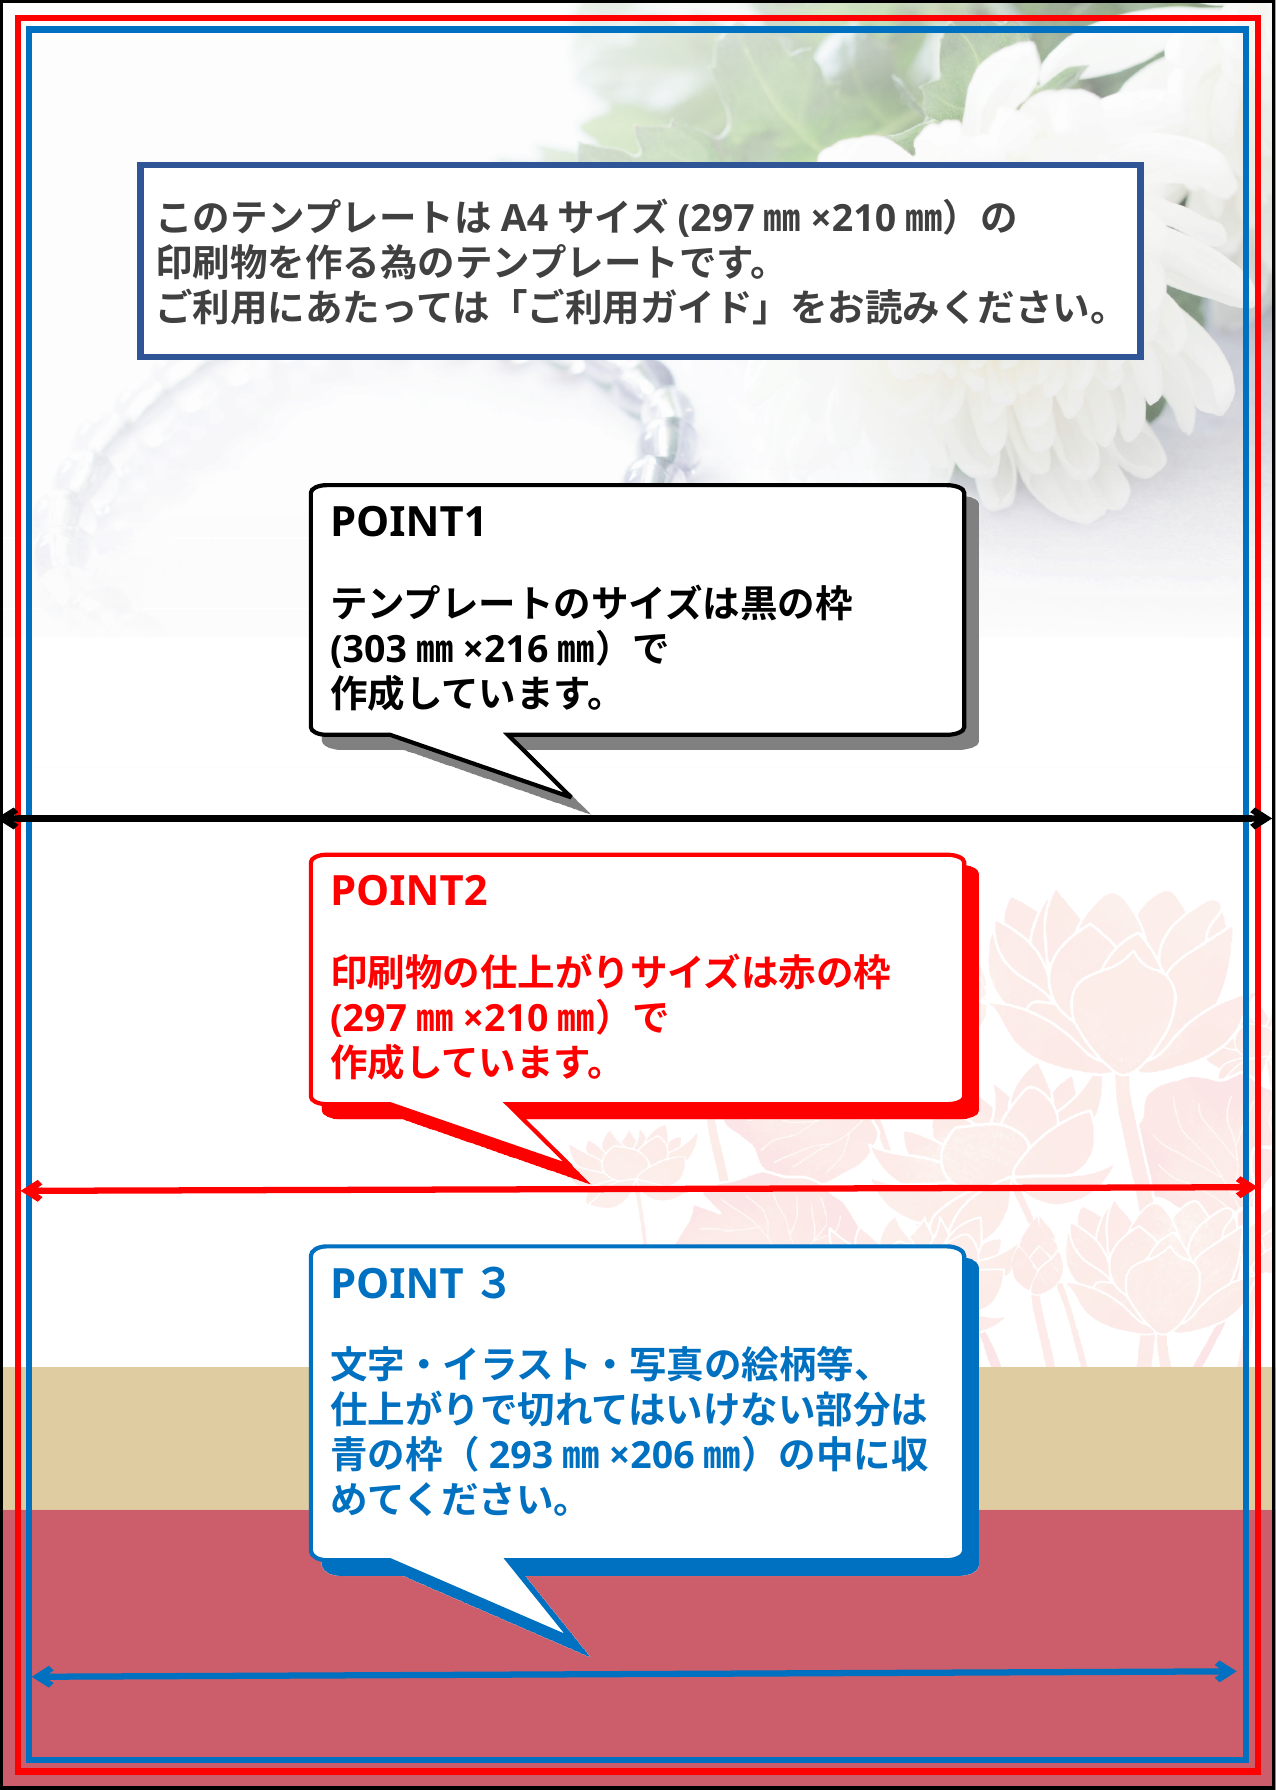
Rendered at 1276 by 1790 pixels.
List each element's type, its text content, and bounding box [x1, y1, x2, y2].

text_box [28, 1191, 1247, 1761]
text_box [28, 822, 1247, 1187]
text_box [17, 822, 1259, 1773]
text_box このテンプレートはA4サイズ(297㎜×210㎜）の 印刷物を作る為のテンプレートです。 ご利用にあたっては「ご利用ガイド」をお読みください。 [140, 164, 1142, 358]
text_box [17, 17, 1259, 815]
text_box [31, 1671, 1237, 1677]
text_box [20, 1187, 1258, 1191]
text_box POINT３ 文字・イラスト・写真の絵柄等、 仕上がりで切れてはいけない部分は 青の枠（293㎜×206㎜）の中に収めてください。 [310, 1246, 965, 1639]
text_box [28, 28, 1247, 815]
text_box [0, 0, 1276, 1790]
text_box POINT2 印刷物の仕上がりサイズは赤の枠(297㎜×210㎜）で 作成しています。 [310, 854, 965, 1167]
text_box POINT1 テンプレートのサイズは黒の枠 (303㎜×216㎜）で 作成しています。 [310, 485, 965, 798]
